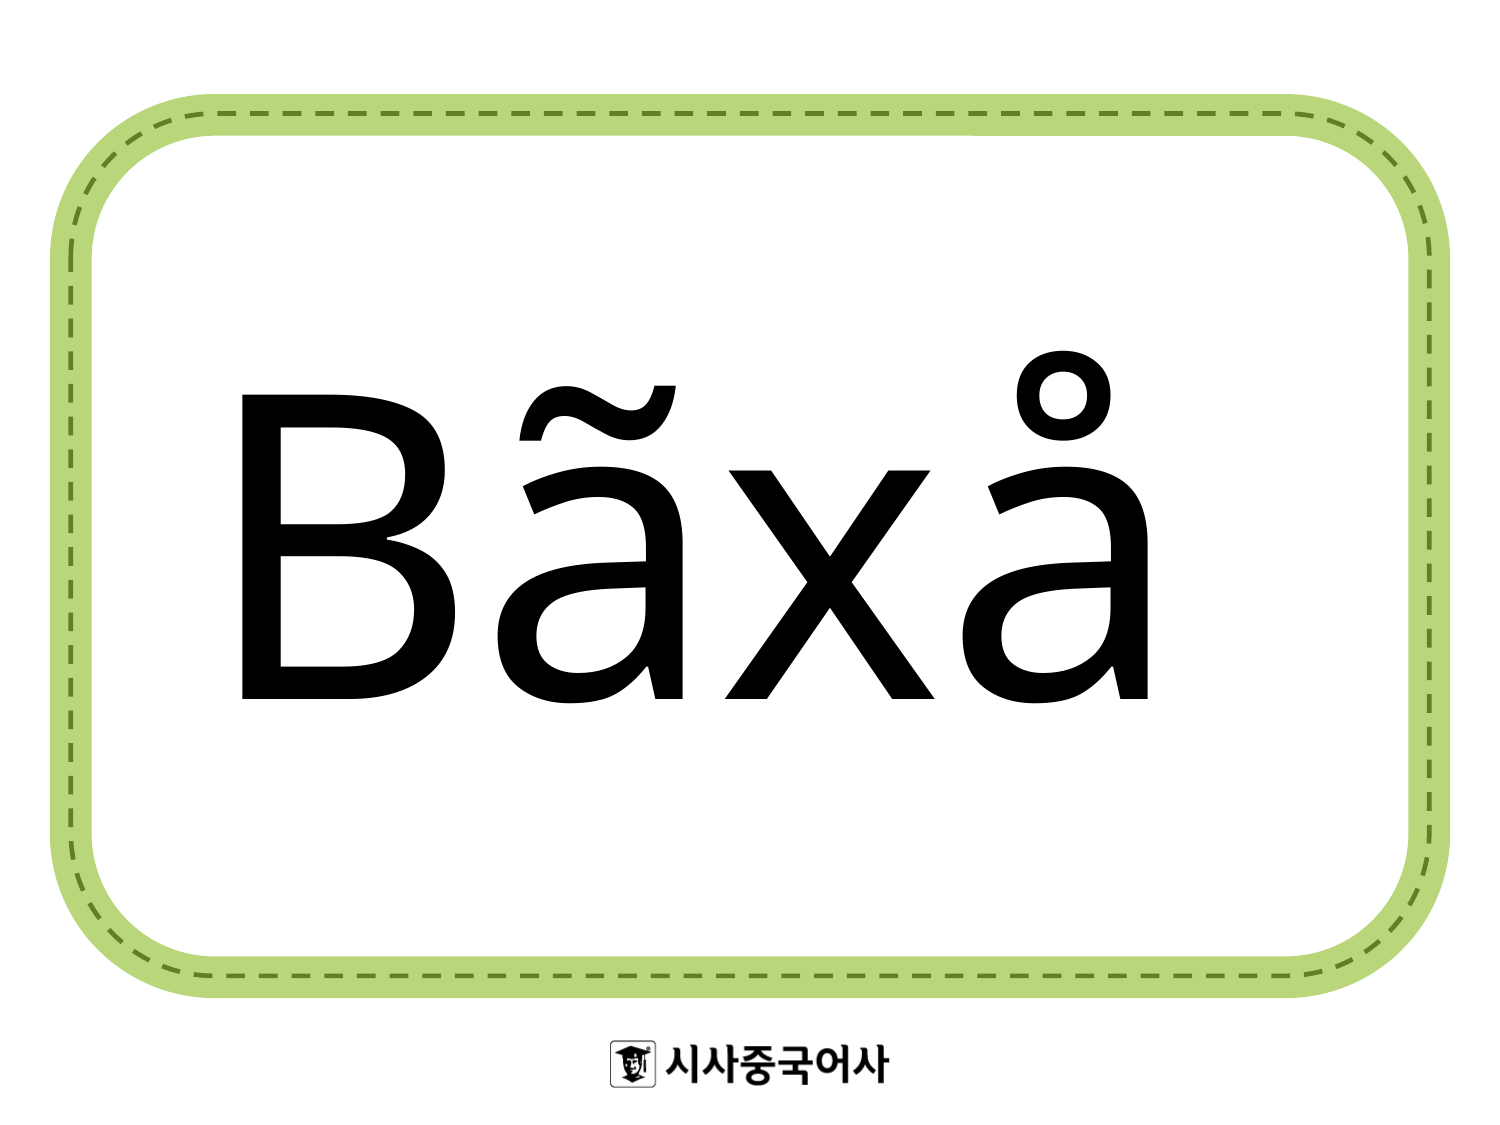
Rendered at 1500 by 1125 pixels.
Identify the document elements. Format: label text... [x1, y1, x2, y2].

text_box Bãxå [145, 189, 1354, 853]
picture [602, 1034, 898, 1094]
